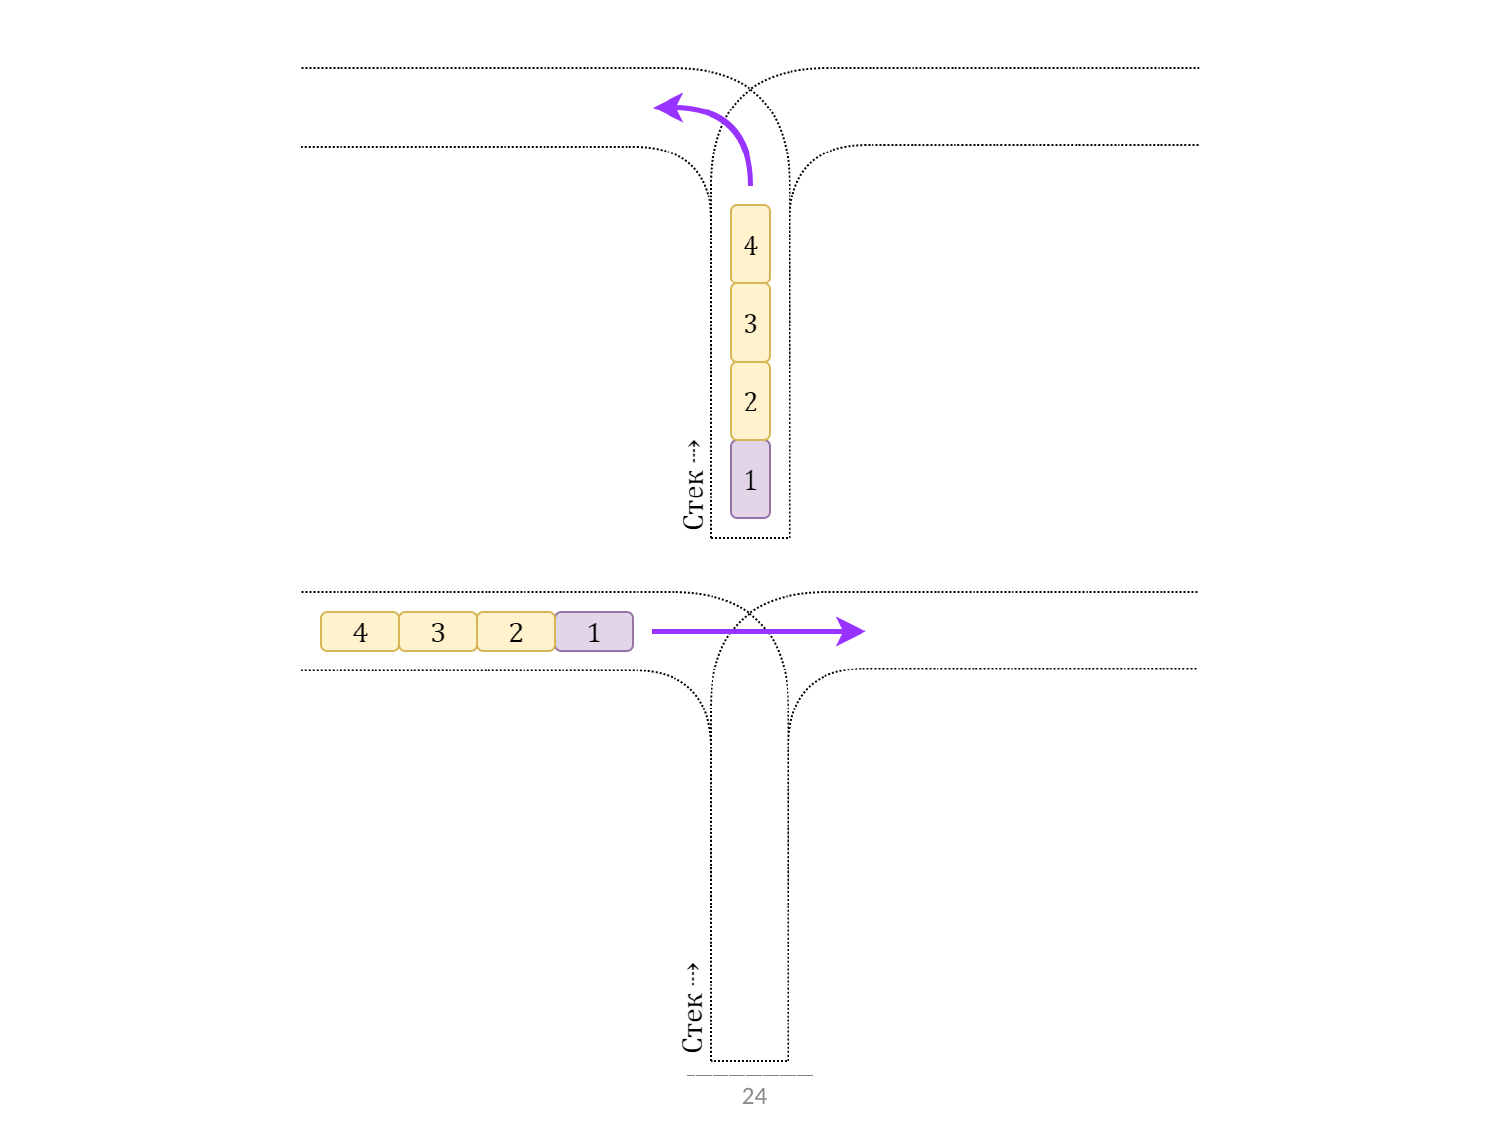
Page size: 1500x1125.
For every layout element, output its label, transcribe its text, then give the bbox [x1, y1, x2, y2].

picture [299, 590, 1201, 1063]
slide_number 24 [579, 1071, 930, 1125]
picture [299, 66, 1201, 540]
